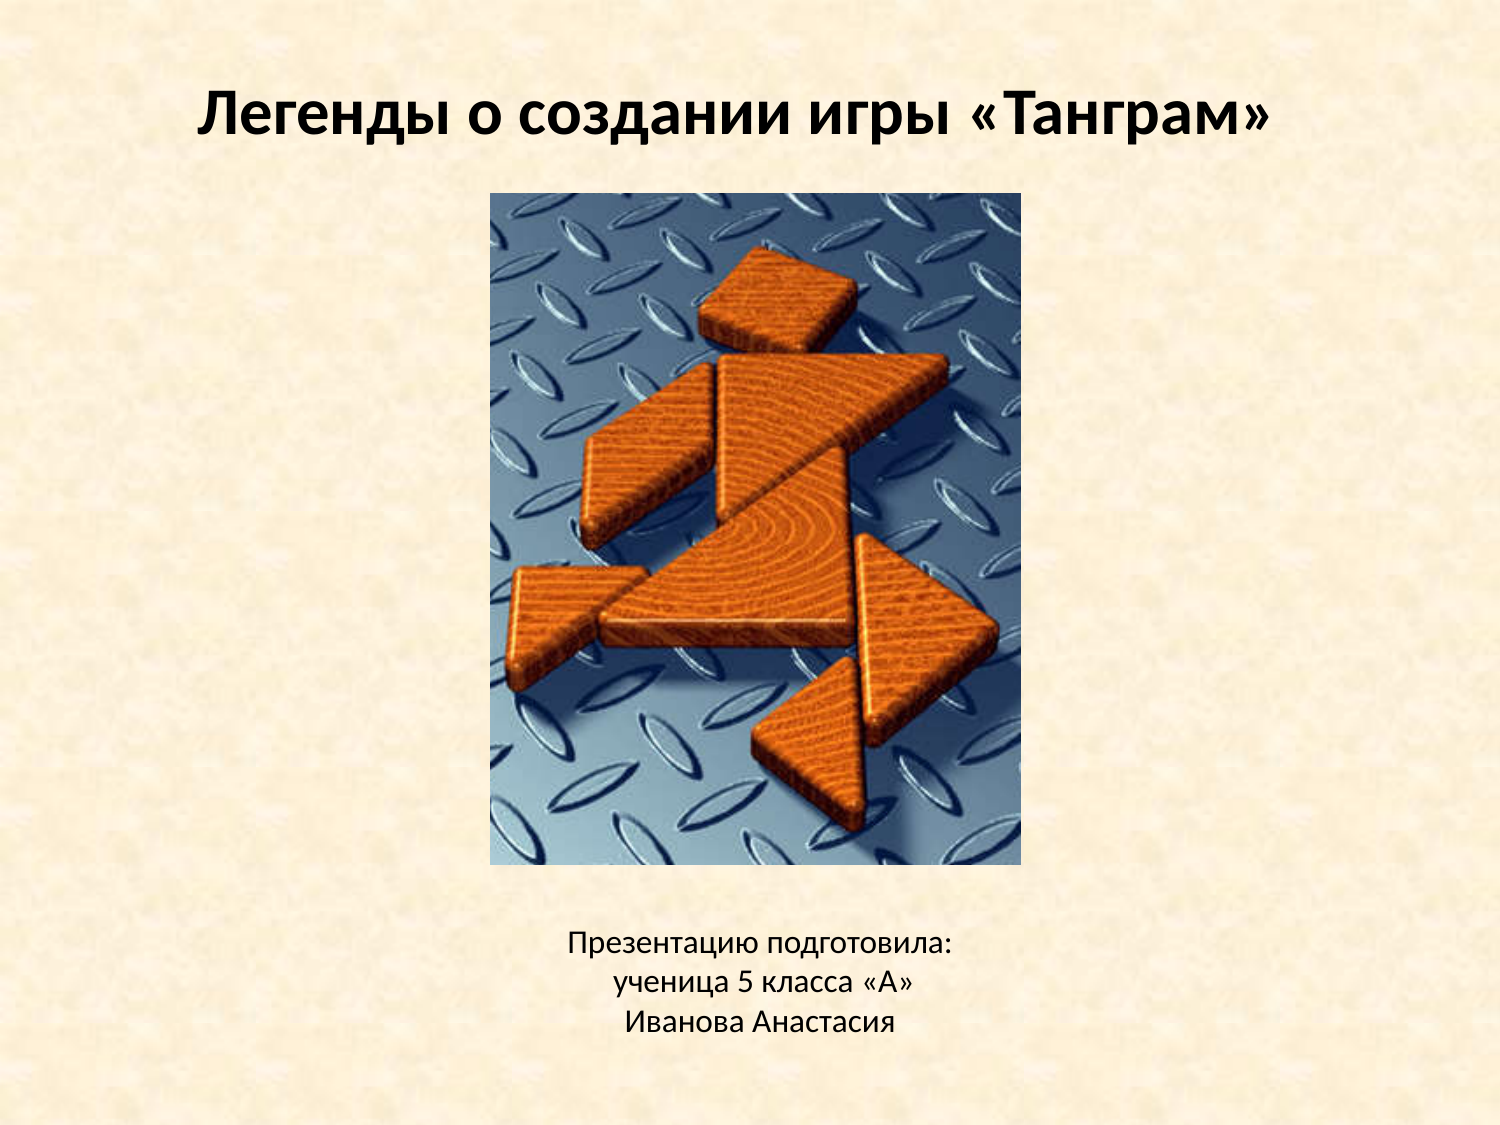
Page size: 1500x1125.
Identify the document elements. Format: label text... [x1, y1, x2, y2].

text_box Презентацию подготовила: ученица 5 класса «А» Иванова Анастасия [122, 905, 1398, 1094]
picture [0, 0, 1500, 1125]
title Легенды о создании игры «Танграм» [100, 54, 1376, 161]
